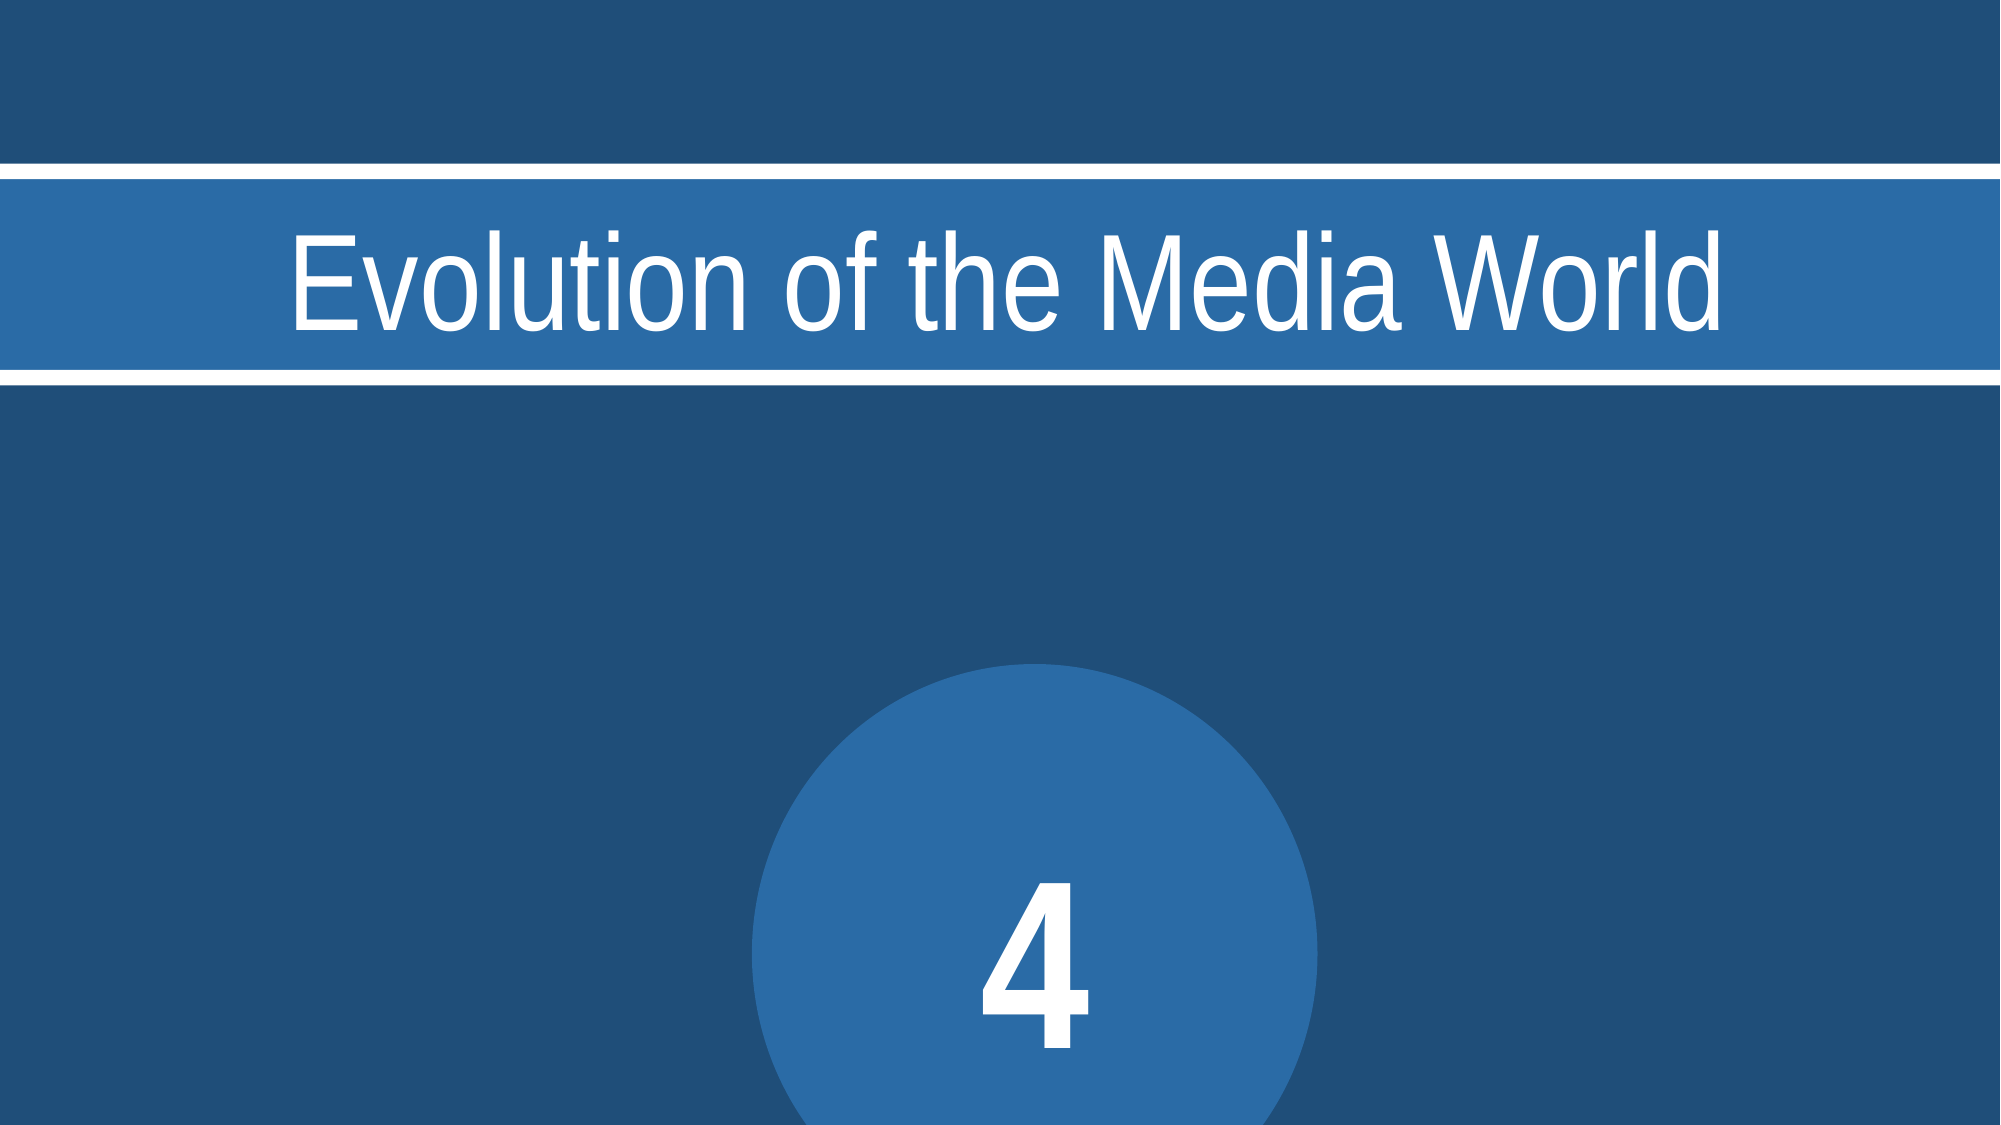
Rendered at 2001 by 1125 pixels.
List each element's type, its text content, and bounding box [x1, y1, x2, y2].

text_box [0, 170, 2000, 379]
text_box Evolution of the Media World [273, 185, 1963, 366]
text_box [751, 663, 1318, 1125]
